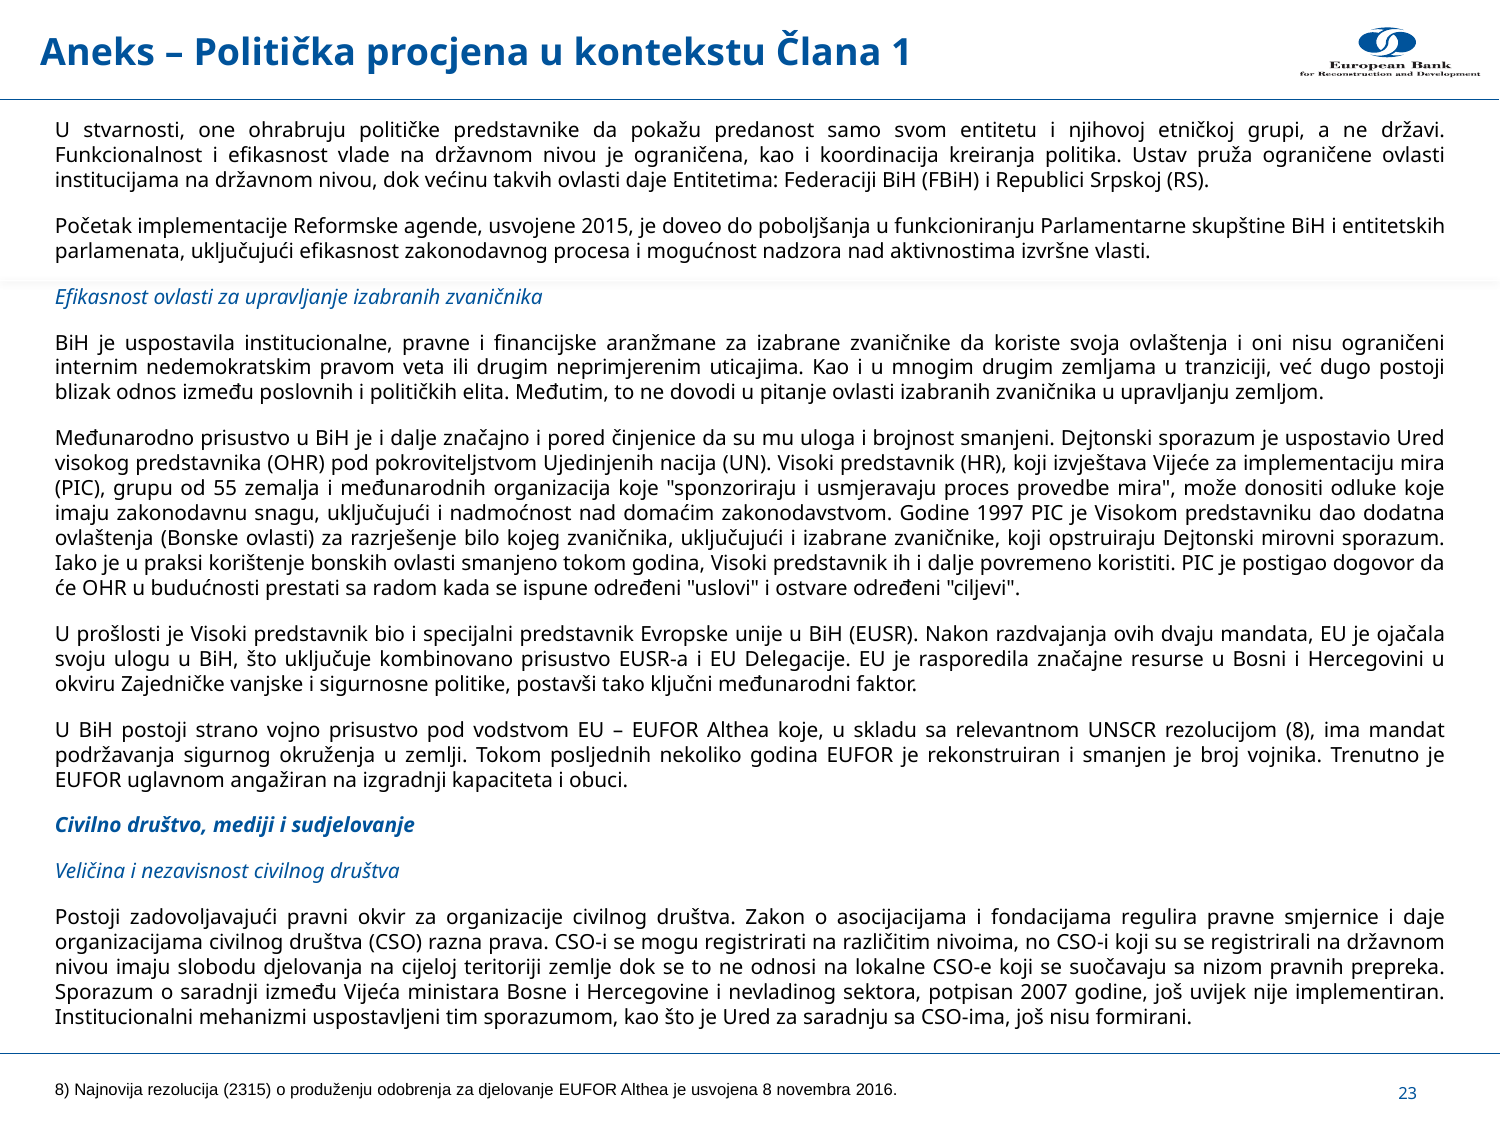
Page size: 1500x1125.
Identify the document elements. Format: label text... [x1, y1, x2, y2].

title Aneks – Politička procjena u kontekstu Člana 1 [40, 0, 1033, 102]
text_box U stvarnosti, one ohrabruju političke predstavnike da pokažu predanost samo svom entitetu i njihovoj etničkoj grupi, a ne državi. Funkcionalnost i efikasnost vlade na državnom nivou je ograničena, kao i koordinacija kreiranja politika. Ustav pruža ograničene ovlasti institucijama na državnom nivou, dok većinu takvih ovlasti daje Entitetima: Federaciji BiH (FBiH) i Republici Srpskoj (RS). Početak implementacije Reformske agende, usvojene 2015, je doveo do poboljšanja u funkcioniranju Parlamentarne skupštine BiH i entitetskih parlamenata, uključujući efikasnost zakonodavnog procesa i mogućnost nadzora nad aktivnostima izvršne vlasti. Efikasnost ovlasti za upravljanje izabranih zvaničnika BiH je uspostavila institucionalne, pravne i financijske aranžmane za izabrane zvaničnike da koriste svoja ovlaštenja i oni nisu ograničeni internim nedemokratskim pravom veta ili drugim neprimjerenim uticajima. Kao i u mnogim drugim zemljama u tranziciji, već dugo postoji blizak odnos između poslovnih i političkih elita. Međutim, to ne dovodi u pitanje ovlasti izabranih zvaničnika u upravljanju zemljom. Međunarodno prisustvo u BiH je i dalje značajno i pored činjenice da su mu uloga i brojnost smanjeni. Dejtonski sporazum je uspostavio Ured visokog predstavnika (OHR) pod pokroviteljstvom Ujedinjenih nacija (UN). Visoki predstavnik (HR), koji izvještava Vijeće za implementaciju mira (PIC), grupu od 55 zemalja i međunarodnih organizacija koje "sponzoriraju i usmjeravaju proces provedbe mira", može donositi odluke koje imaju zakonodavnu snagu, uključujući i nadmoćnost nad domaćim zakonodavstvom. Godine 1997 PIC je Visokom predstavniku dao dodatna ovlaštenja (Bonske ovlasti) za razrješenje bilo kojeg zvaničnika, uključujući i izabrane zvaničnike, koji opstruiraju Dejtonski mirovni sporazum. Iako je u praksi korištenje bonskih ovlasti smanjeno tokom godina, Visoki predstavnik ih i dalje povremeno koristiti. PIC je postigao dogovor da će OHR u budućnosti prestati sa radom kada se ispune određeni "uslovi" i ostvare određeni "ciljevi". U prošlosti je Visoki predstavnik bio i specijalni predstavnik Evropske unije u BiH (EUSR). Nakon razdvajanja ovih dvaju mandata, EU je ojačala svoju ulogu u BiH, što uključuje kombinovano prisustvo EUSR-a i EU Delegacije. EU je rasporedila značajne resurse u Bosni i Hercegovini u okviru Zajedničke vanjske i sigurnosne politike, postavši tako ključni međunarodni faktor. U BiH postoji strano vojno prisustvo pod vodstvom EU – EUFOR Althea koje, u skladu sa relevantnom UNSCR rezolucijom (8), ima mandat podržavanja sigurnog okruženja u zemlji. Tokom posljednih nekoliko godina EUFOR je rekonstruiran i smanjen je broj vojnika. Trenutno je EUFOR uglavnom angažiran na izgradnji kapaciteta i obuci. Civilno društvo, mediji i sudjelovanje Veličina i nezavisnost civilnog društva Postoji zadovoljavajući pravni okvir za organizacije civilnog društva. Zakon o asocijacijama i fondacijama regulira pravne smjernice i daje organizacijama civilnog društva (CSO) razna prava. CSO-i se mogu registrirati na različitim nivoima, no CSO-i koji su se registrirali na državnom nivou imaju slobodu djelovanja na cijeloj teritoriji zemlje dok se to ne odnosi na lokalne CSO-e koji se suočavaju sa nizom pravnih prepreka. Sporazum o saradnji između Vijeća ministara Bosne i Hercegovine i nevladinog sektora, potpisan 2007 godine, još uvijek nije implementiran. Institucionalni mehanizmi uspostavljeni tim sporazumom, kao što je Ured za saradnju sa CSO-ima, još nisu formirani. [40, 109, 1460, 1037]
text_box 8) Najnovija rezolucija (2315) o produženju odobrenja za djelovanje EUFOR Althea je usvojena 8 novembra 2016. [40, 1071, 1393, 1107]
slide_number 23 [1358, 1062, 1418, 1125]
